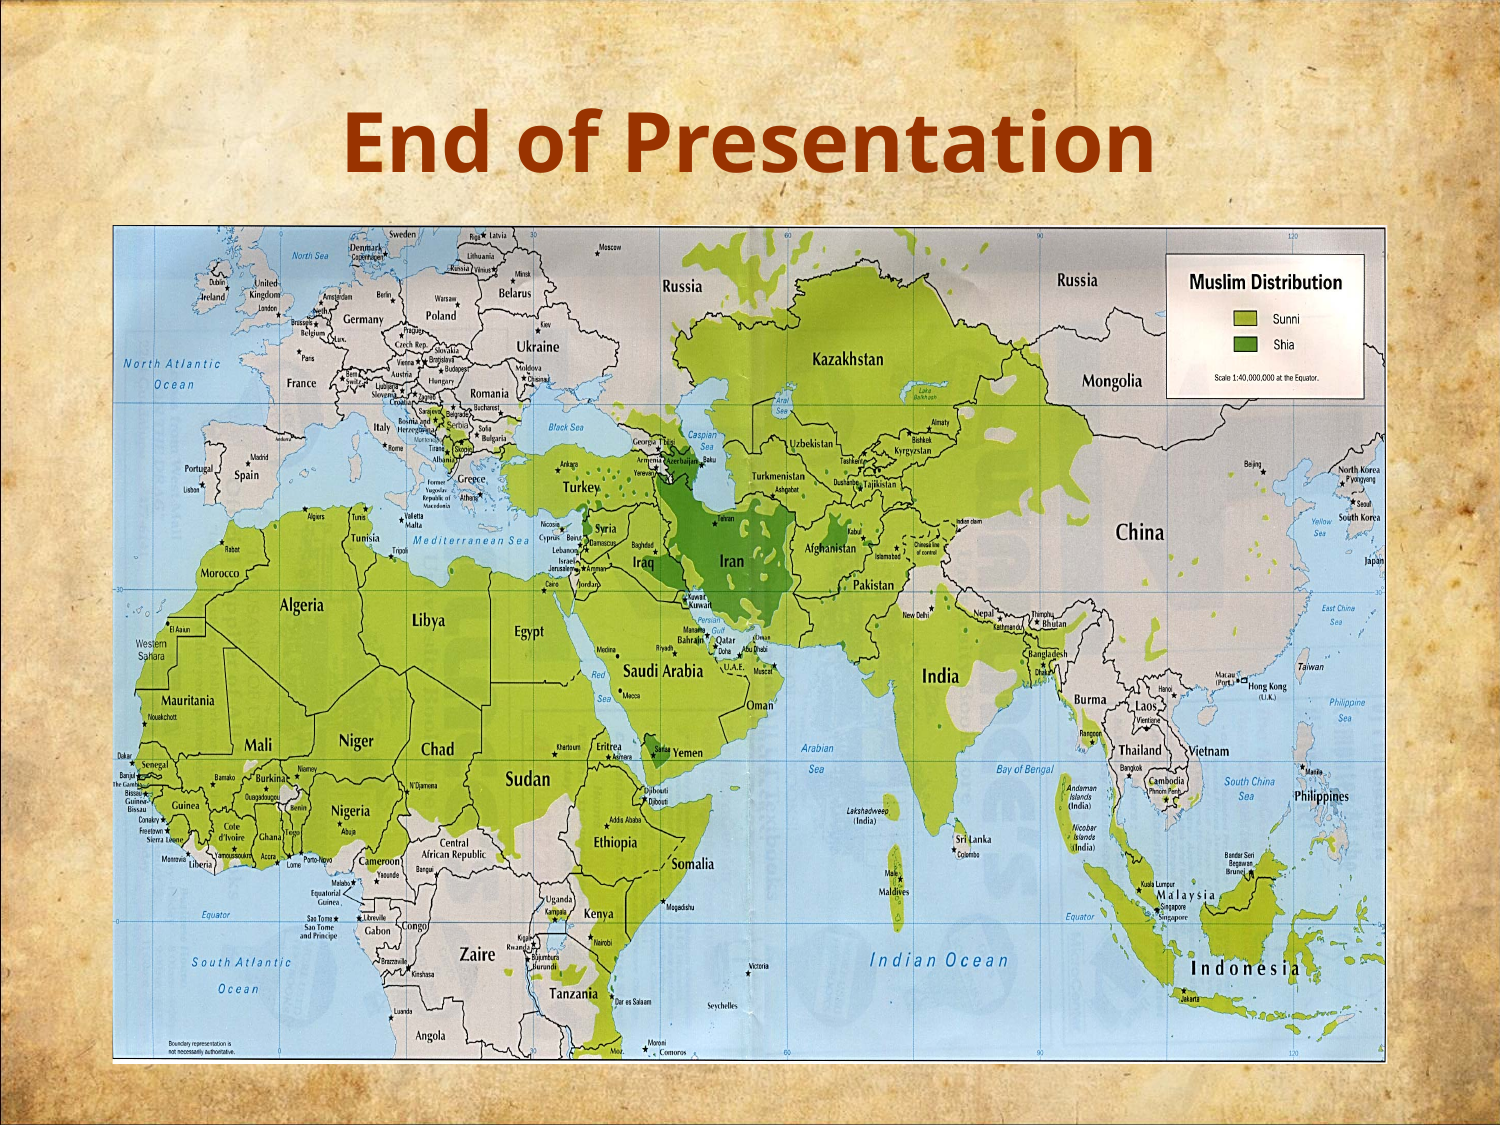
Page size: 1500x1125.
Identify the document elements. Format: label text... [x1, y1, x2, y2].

title End of Presentation [75, 45, 1425, 233]
picture [0, 0, 1500, 1125]
